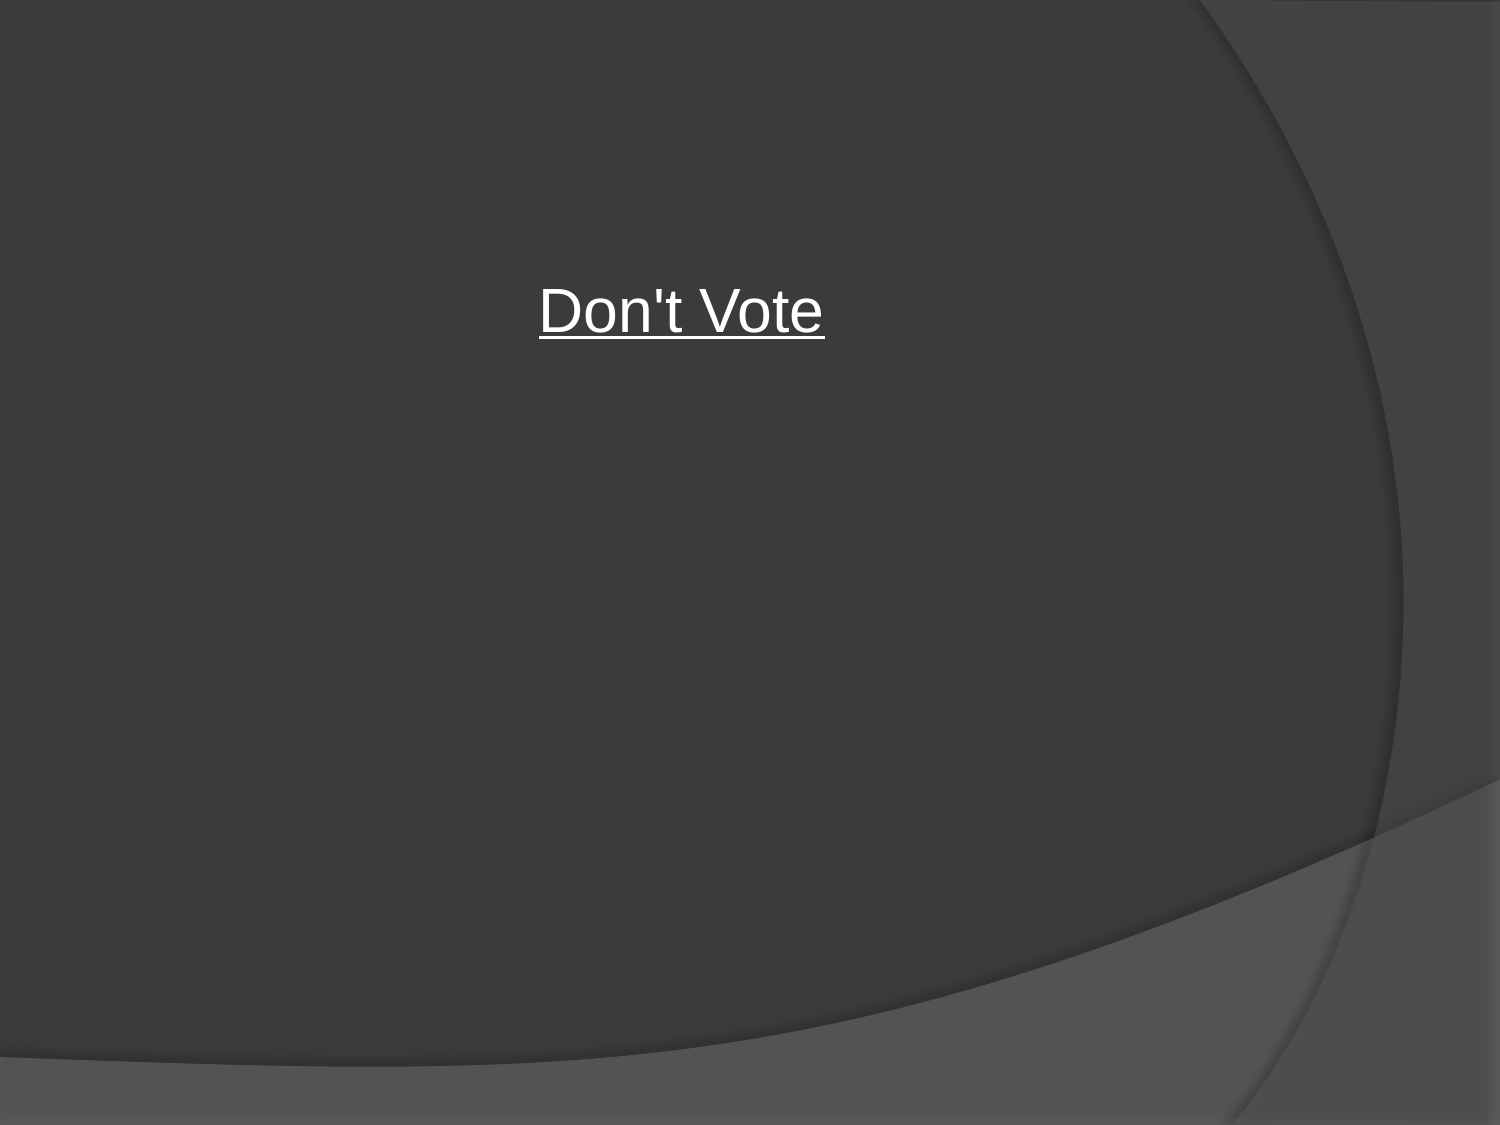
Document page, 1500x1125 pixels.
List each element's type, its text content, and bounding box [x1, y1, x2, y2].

list Don't Vote [75, 262, 1300, 1005]
